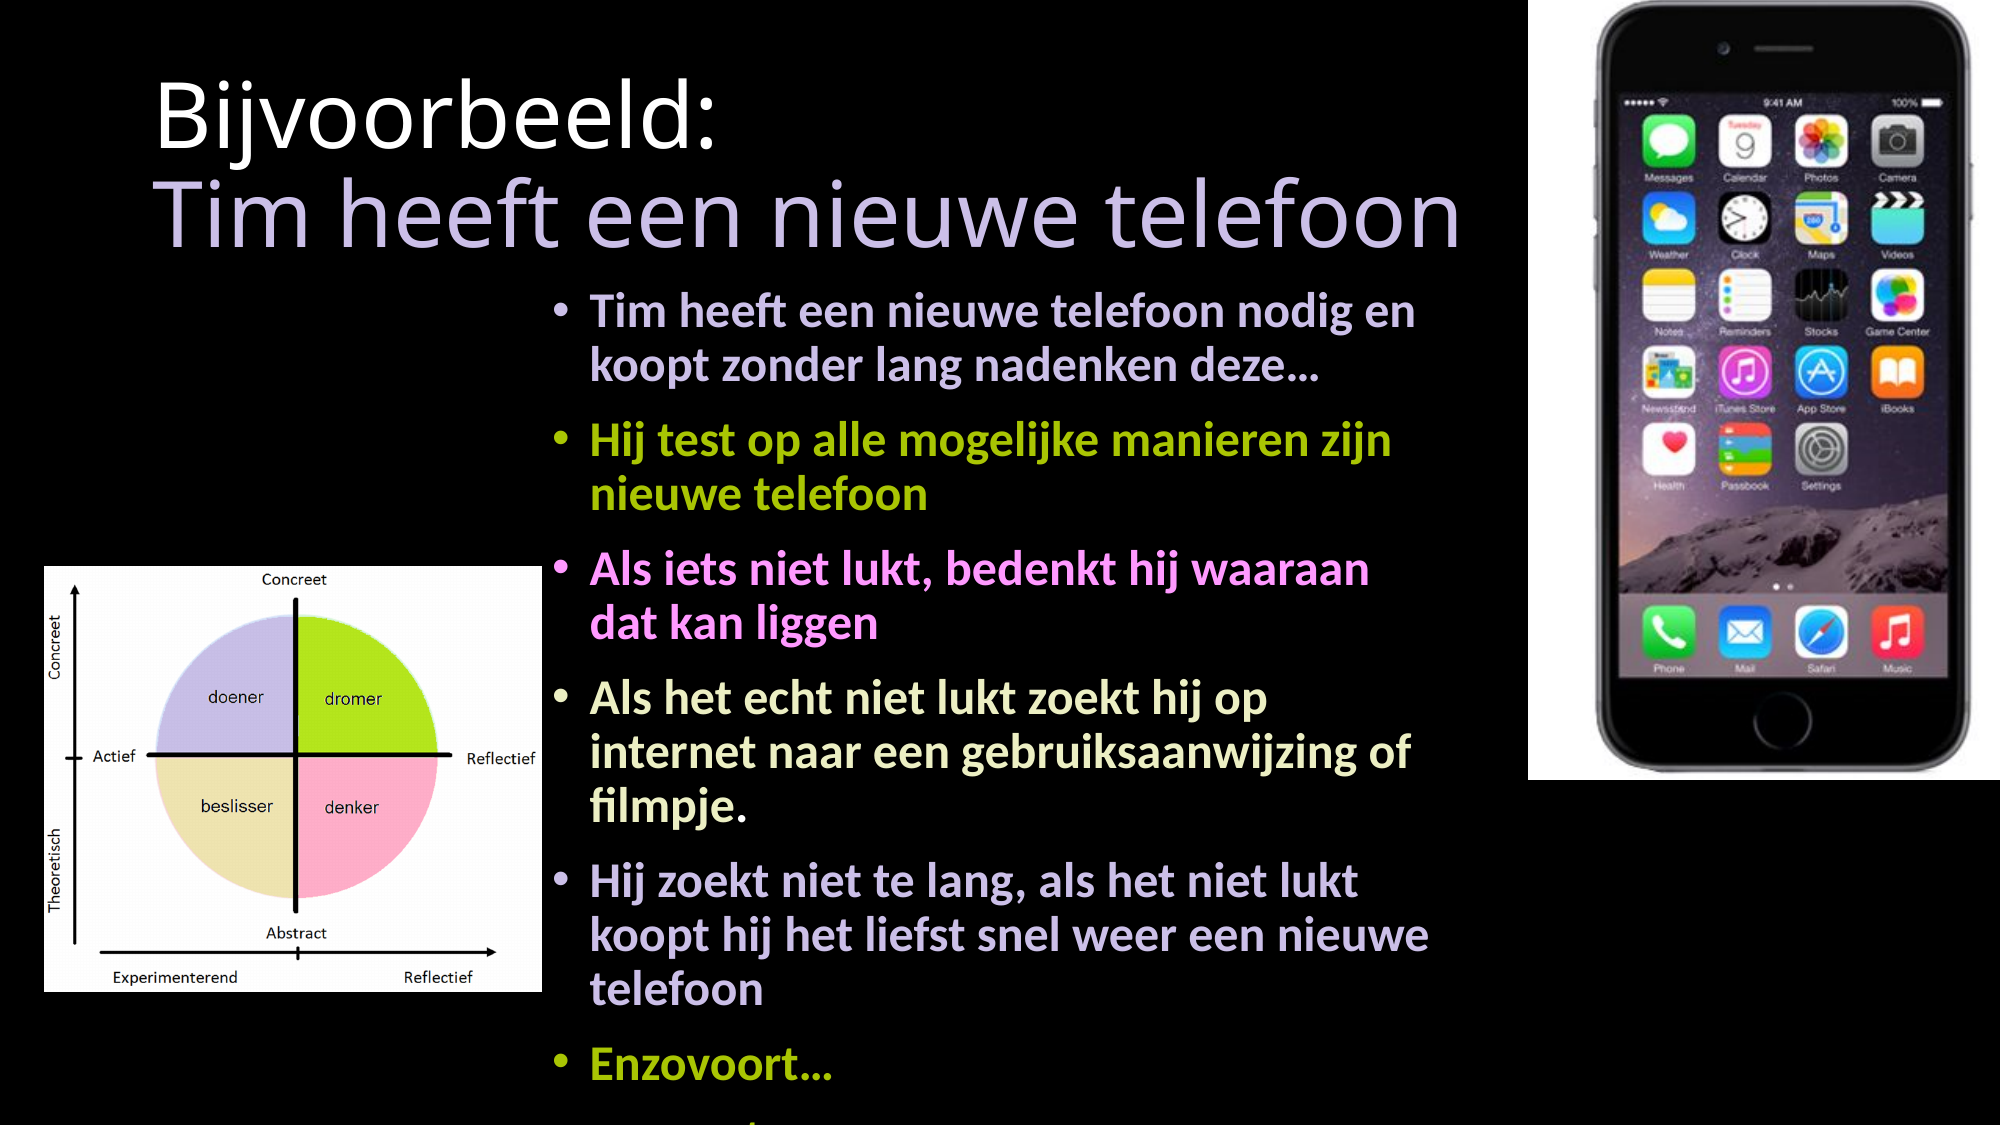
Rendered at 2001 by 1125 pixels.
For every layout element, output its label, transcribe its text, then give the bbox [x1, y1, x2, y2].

picture [1528, 0, 2000, 780]
list Tim heeft een nieuwe telefoon nodig en koopt zonder lang nadenken deze… Hij test op alle mogelijke manieren zijn nieuwe telefoon Als iets niet lukt, bedenkt hij waaraan dat kan liggen Als het echt niet lukt zoekt hij op internet naar een gebruiksaanwijzing of filmpje. Hij zoekt niet te lang, als het niet lukt koopt hij het liefst snel weer een nieuwe telefoon Enzovoort… enzovoort [537, 277, 1456, 1103]
title Bijvoorbeeld: Tim heeft een nieuwe telefoon [137, 59, 1528, 278]
picture [44, 566, 542, 992]
